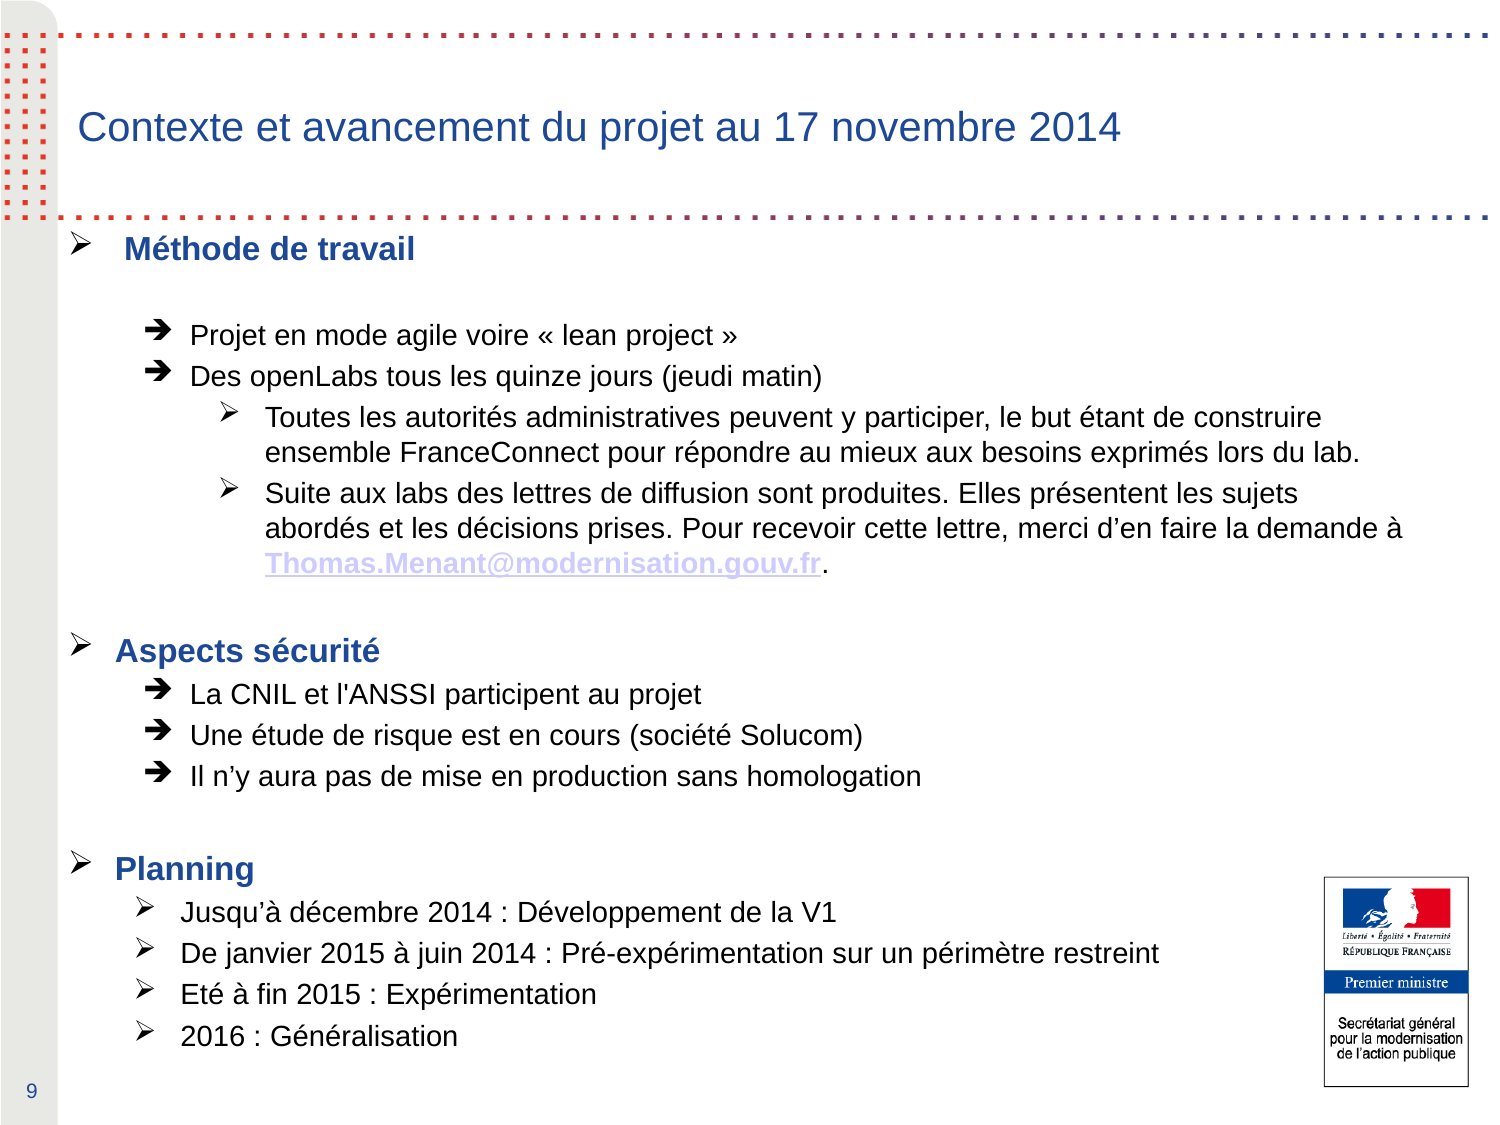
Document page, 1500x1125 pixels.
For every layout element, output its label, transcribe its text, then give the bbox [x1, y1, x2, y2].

picture [0, 33, 1500, 220]
list Méthode de travail Projet en mode agile voire « lean project » Des openLabs tous les quinze jours (jeudi matin) Toutes les autorités administratives peuvent y participer, le but étant de construire ensemble FranceConnect pour répondre au mieux aux besoins exprimés lors du lab. Suite aux labs des lettres de diffusion sont produites. Elles présentent les sujets abordés et les décisions prises. Pour recevoir cette lettre, merci d’en faire la demande à Thomas.Menant@modernisation.gouv.fr. Aspects sécurité La CNIL et l'ANSSI participent au projet Une étude de risque est en cours (société Solucom) Il n’y aura pas de mise en production sans homologation Planning Jusqu’à décembre 2014 : Développement de la V1 De janvier 2015 à juin 2014 : Pré-expérimentation sur un périmètre restreint Eté à fin 2015 : Expérimentation 2016 : Généralisation [53, 219, 1428, 1106]
title Contexte et avancement du projet au 17 novembre 2014 [62, 50, 1500, 200]
picture [1428, 862, 1481, 1102]
